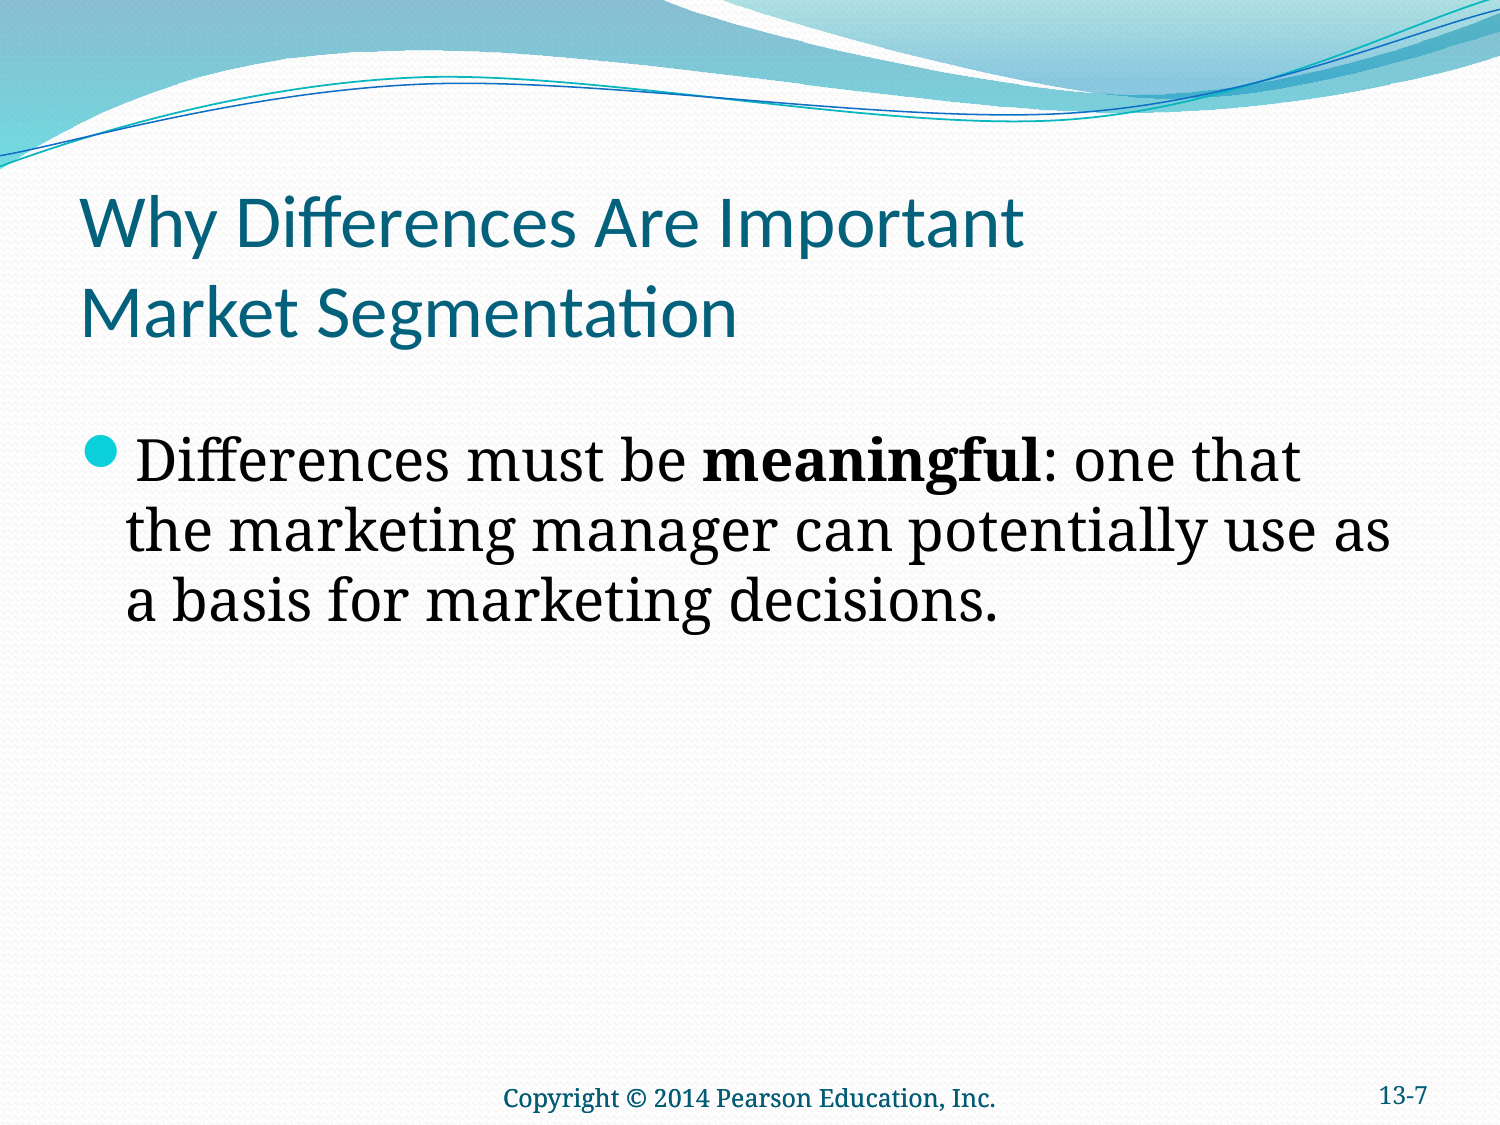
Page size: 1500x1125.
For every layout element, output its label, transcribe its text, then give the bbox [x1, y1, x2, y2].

title Why Differences Are Important Market Segmentation [79, 165, 1430, 353]
list Differences must be meaningful: one that the marketing manager can potentially use as a basis for marketing decisions. [65, 416, 1416, 1125]
